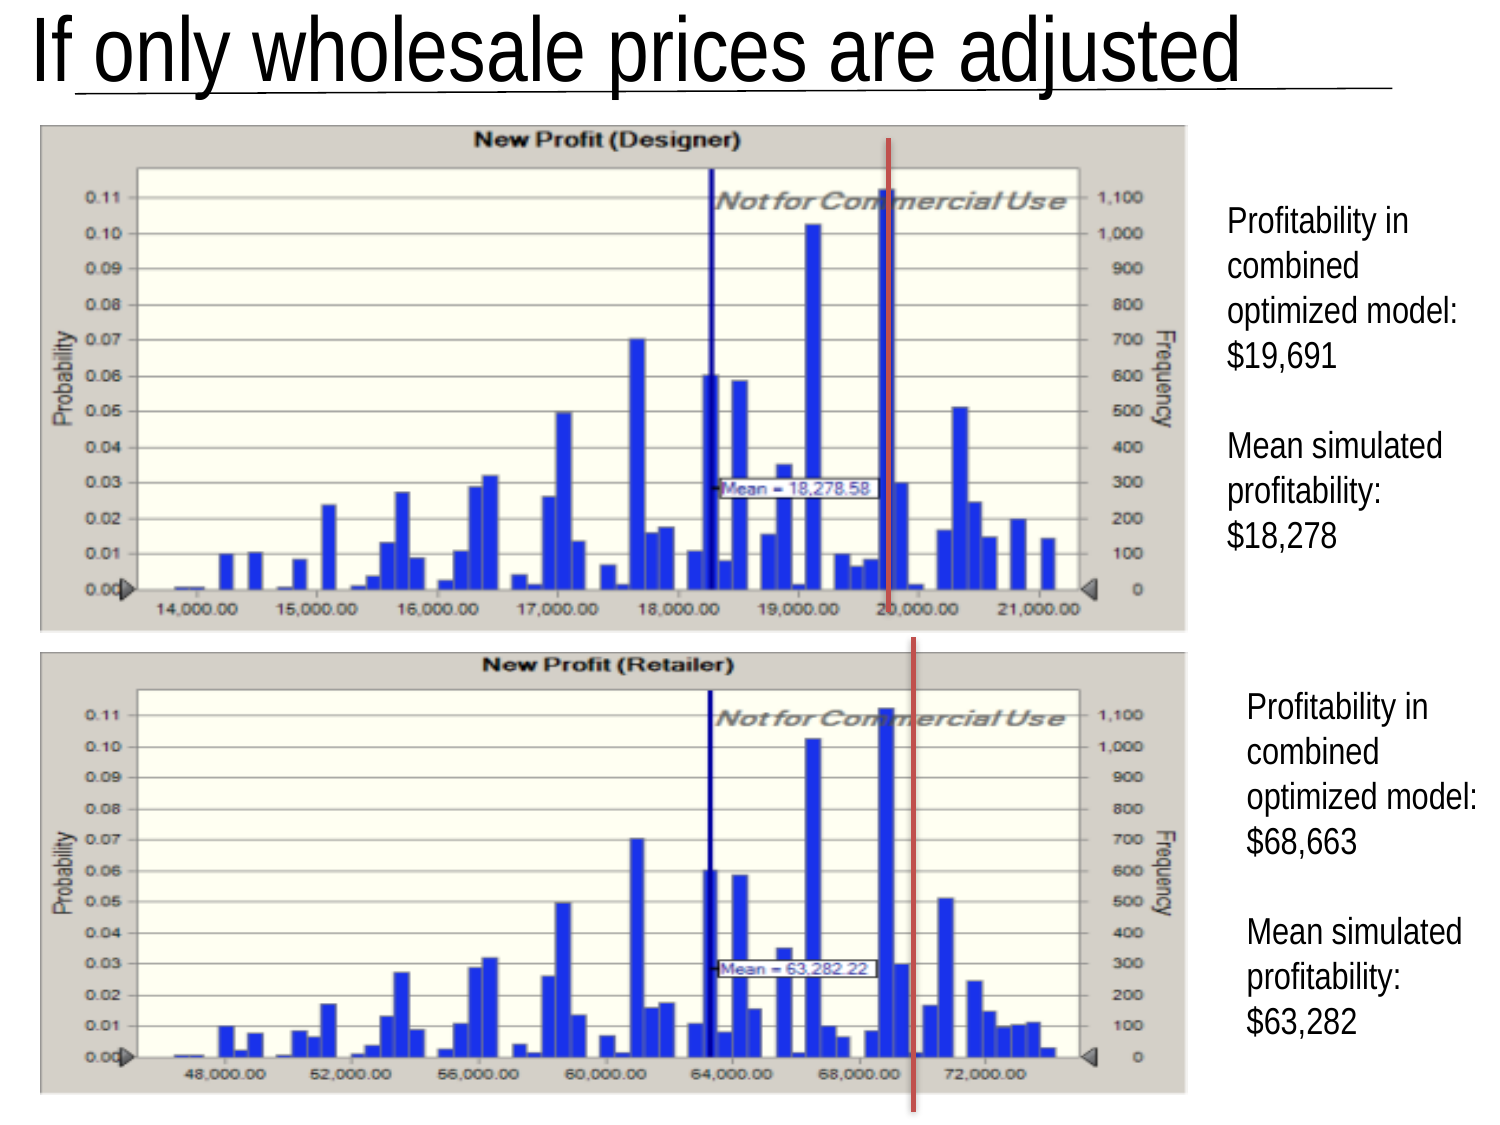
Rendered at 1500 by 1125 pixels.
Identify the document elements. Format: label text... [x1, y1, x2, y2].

title If only wholesale prices are adjusted [15, 0, 1500, 139]
picture [914, 652, 1188, 1095]
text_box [74, 88, 1393, 94]
picture [39, 652, 913, 1095]
text_box Profitability in combined optimized model:$68,663 Mean simulated profitability: $63,282 [1231, 674, 1500, 1050]
text_box Profitability in combined optimized model:$19,691 Mean simulated profitability: $18,278 [1212, 188, 1498, 563]
picture [39, 125, 1188, 633]
